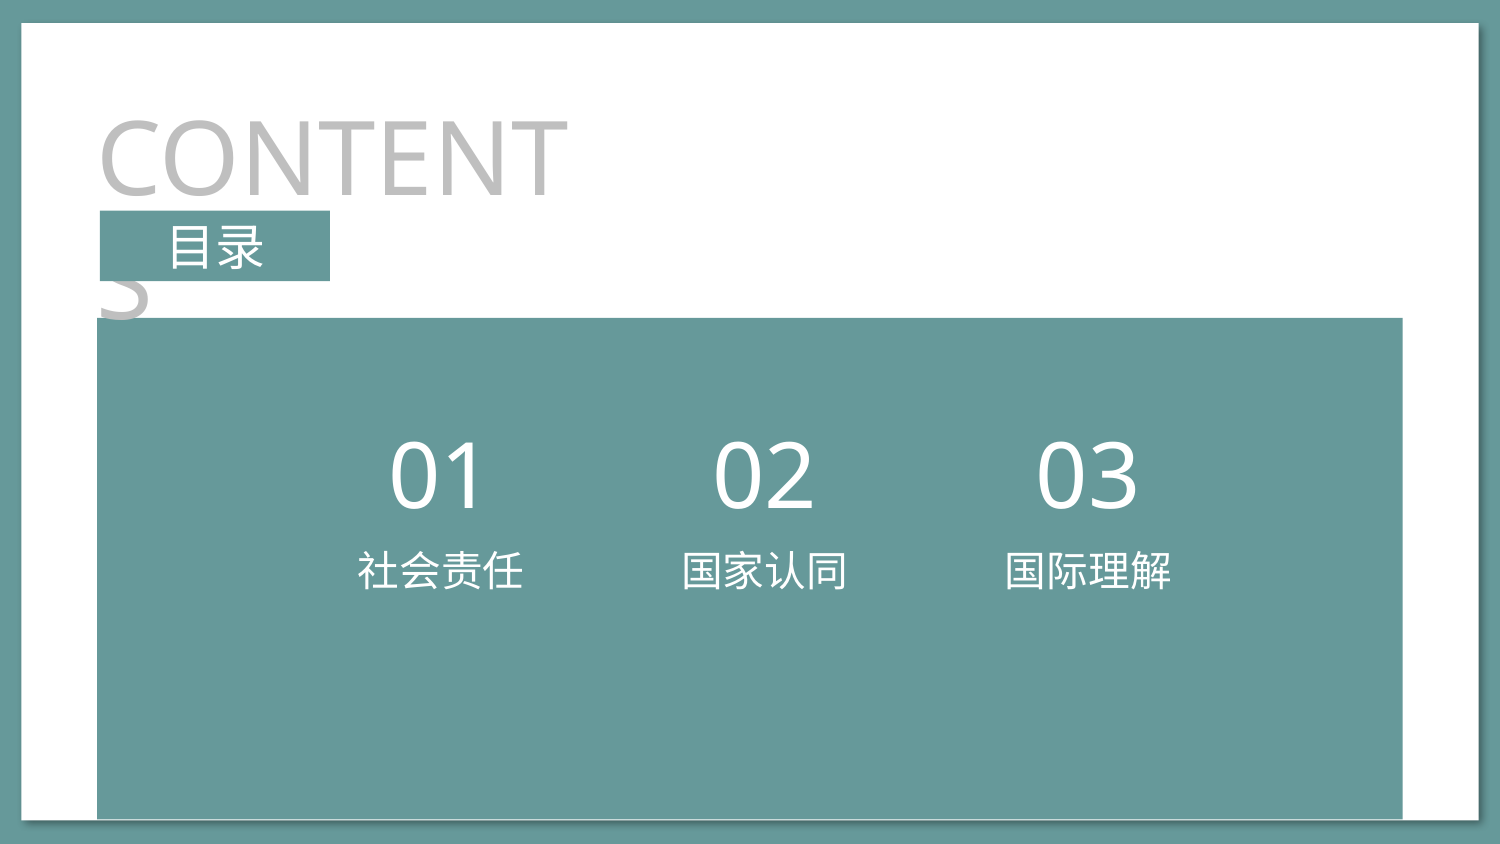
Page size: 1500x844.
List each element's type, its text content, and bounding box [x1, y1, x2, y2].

text_box [95, 316, 1405, 821]
text_box 目录 [98, 208, 332, 283]
text_box 03 [990, 409, 1186, 535]
text_box 国际理解 [989, 537, 1187, 602]
text_box 社会责任 [342, 537, 540, 602]
text_box 02 [667, 409, 863, 535]
text_box 01 [343, 409, 539, 535]
text_box 国家认同 [666, 537, 863, 602]
text_box CONTENTS [82, 85, 591, 348]
